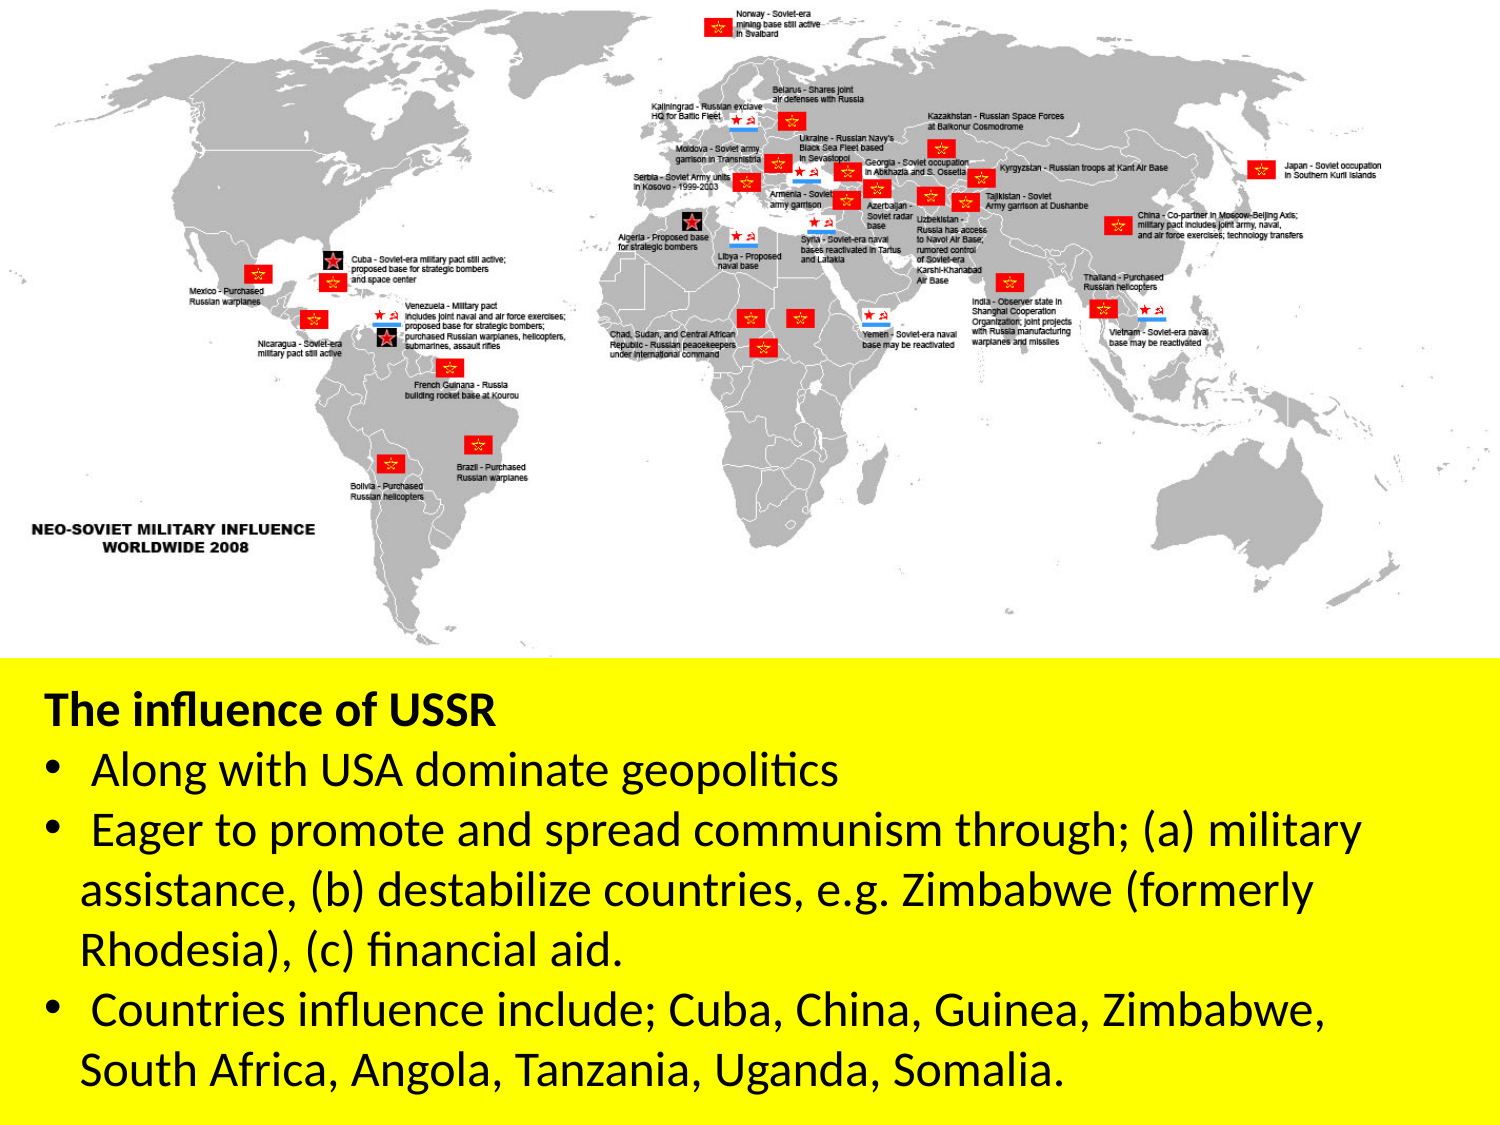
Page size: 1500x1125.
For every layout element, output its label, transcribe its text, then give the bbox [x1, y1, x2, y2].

text_box The influence of USSR Along with USA dominate geopolitics Eager to promote and spread communism through; (a) military assistance, (b) destabilize countries, e.g. Zimbabwe (formerly Rhodesia), (c) financial aid. Countries influence include; Cuba, China, Guinea, Zimbabwe, South Africa, Angola, Tanzania, Uganda, Somalia. [29, 668, 1459, 1104]
picture [0, 0, 1500, 659]
